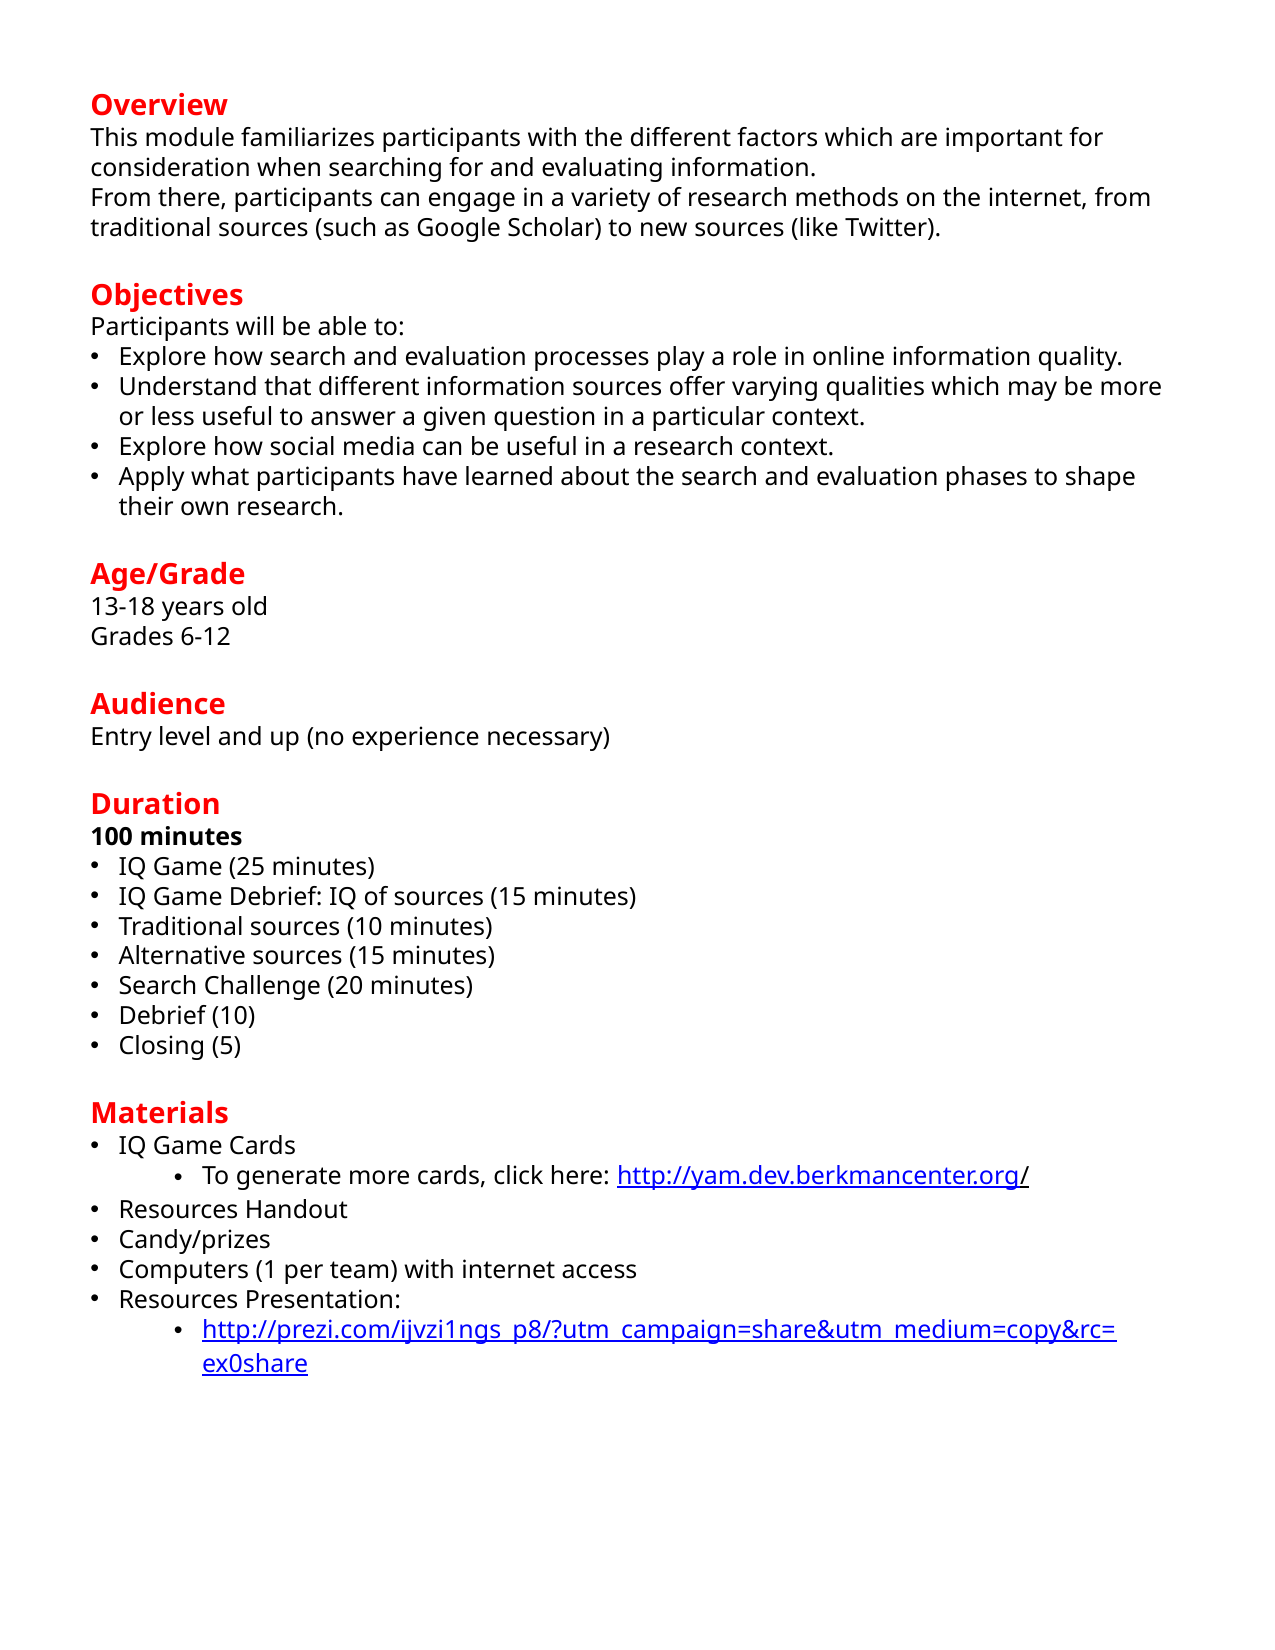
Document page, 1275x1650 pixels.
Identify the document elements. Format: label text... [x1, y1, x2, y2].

text_box Overview This module familiarizes participants with the different factors which are important for consideration when searching for and evaluating information. From there, participants can engage in a variety of research methods on the internet, from traditional sources (such as Google Scholar) to new sources (like Twitter). Objectives Participants will be able to: Explore how search and evaluation processes play a role in online information quality. Understand that different information sources offer varying qualities which may be more or less useful to answer a given question in a particular context. Explore how social media can be useful in a research context. Apply what participants have learned about the search and evaluation phases to shape their own research. Age/Grade 13-18 years old Grades 6-12 Audience Entry level and up (no experience necessary) Duration 100 minutes IQ Game (25 minutes) IQ Game Debrief: IQ of sources (15 minutes) Traditional sources (10 minutes) Alternative sources (15 minutes) Search Challenge (20 minutes) Debrief (10) Closing (5) Materials IQ Game Cards To generate more cards, click here: http://yam.dev.berkmancenter.org/ Resources Handout Candy/prizes Computers (1 per team) with internet access Resources Presentation: http://prezi.com/ijvzi1ngs_p8/?utm_campaign=share&utm_medium=copy&rc=ex0share [75, 78, 1203, 1389]
